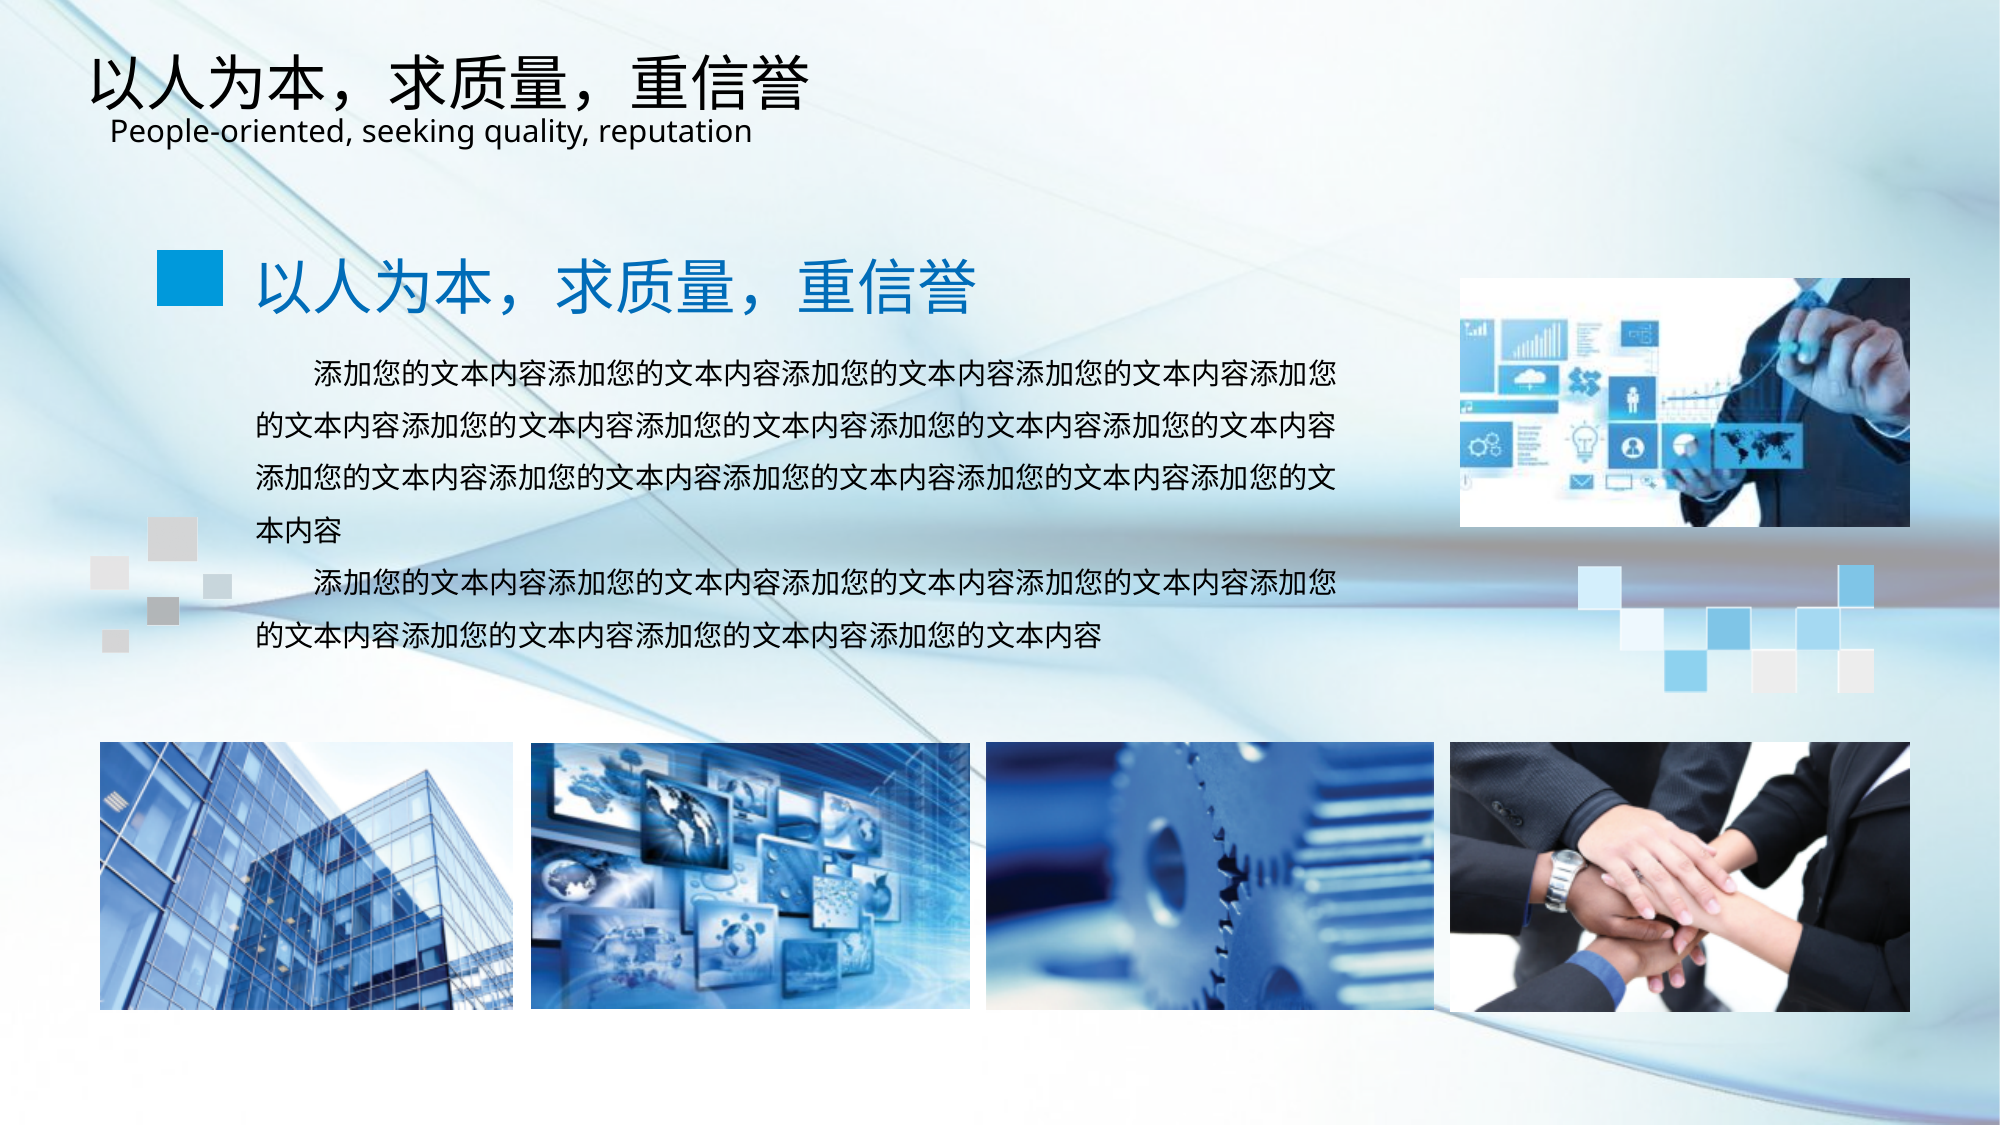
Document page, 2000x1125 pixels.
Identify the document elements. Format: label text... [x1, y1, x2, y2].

text_box 以人为本，求质量，重信誉 [74, 39, 823, 124]
picture [1578, 564, 1875, 693]
text_box 添加您的文本内容添加您的文本内容添加您的文本内容添加您的文本内容添加您的文本内容添加您的文本内容添加您的文本内容添加您的文本内容添加您的文本内容添加您的文本内容添加您的文本内容添加您的文本内容添加您的文本内容添加您的文本内容 添加您的文本内容添加您的文本内容添加您的文本内容添加您的文本内容添加您的文本内容添加您的文本内容添加您的文本内容添加您的文本内容 [243, 331, 1369, 658]
picture [1450, 742, 1910, 1012]
picture [985, 741, 1434, 1010]
picture [100, 742, 513, 1010]
text_box 以人为本，求质量，重信誉 [241, 243, 990, 327]
picture [90, 517, 233, 653]
picture [531, 743, 970, 1009]
text_box People-oriented, seeking quality, reputation [98, 105, 765, 155]
picture [1459, 278, 1910, 528]
